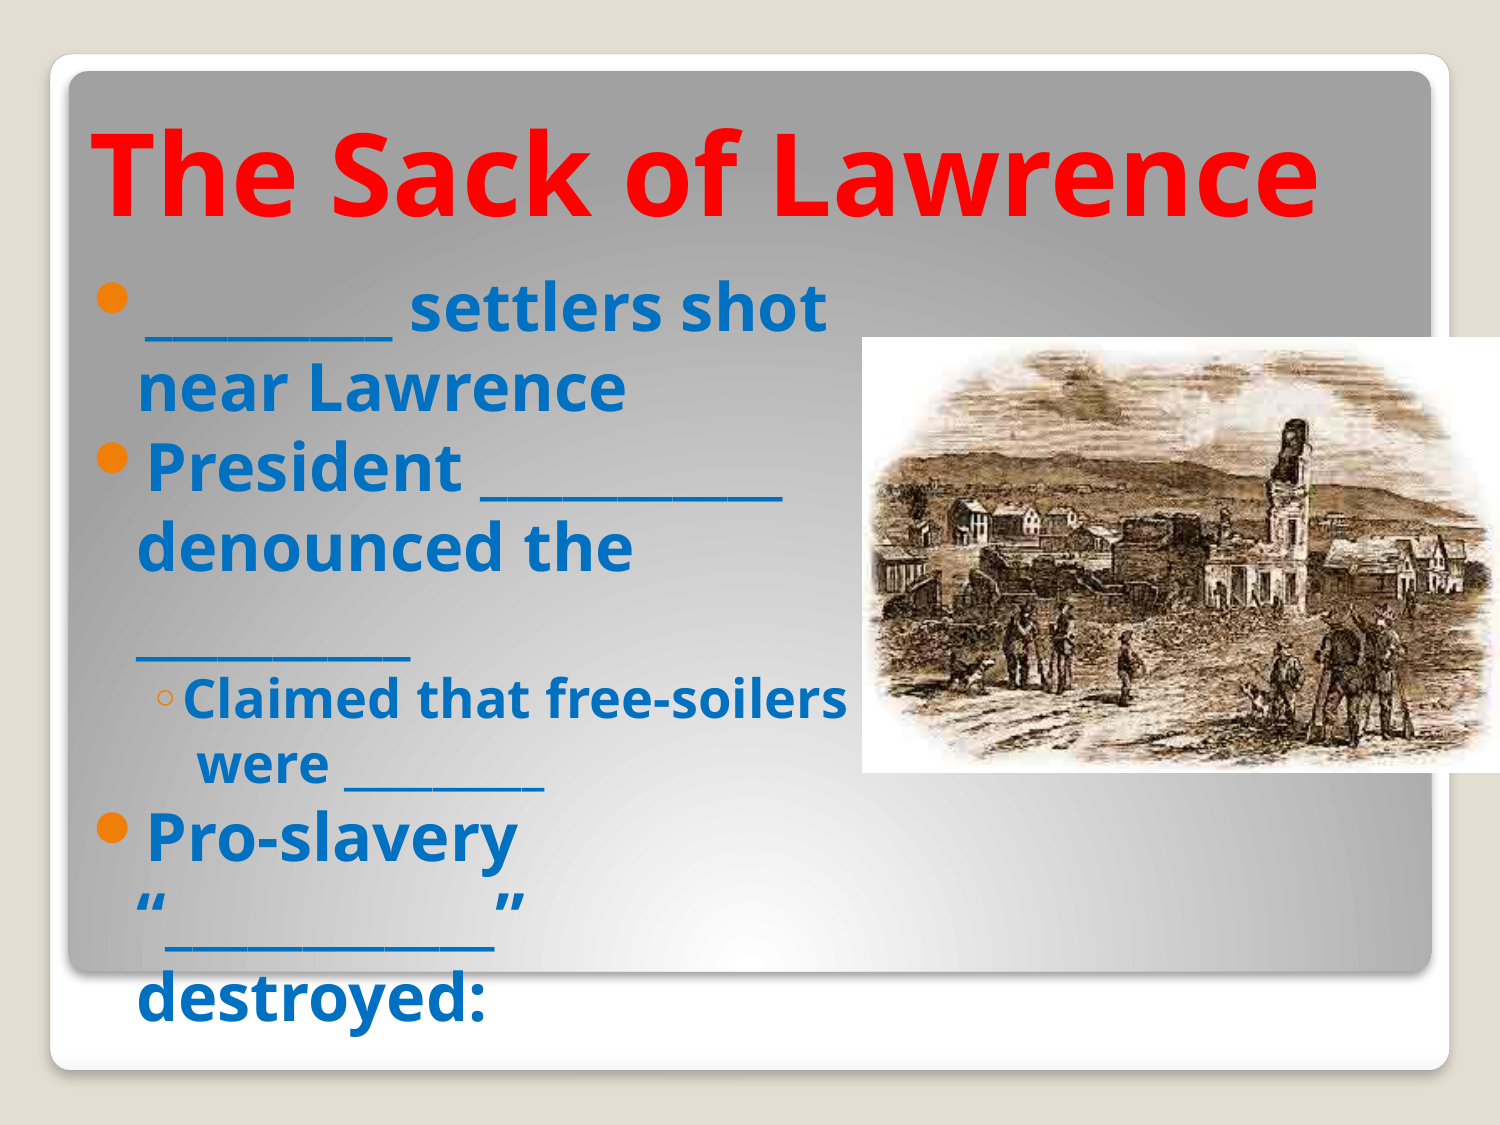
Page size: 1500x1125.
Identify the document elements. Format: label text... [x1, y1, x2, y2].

picture [862, 337, 1500, 773]
title The Sack of Lawrence [75, 58, 1425, 247]
list _________ settlers shot near Lawrence President ___________ denounced the __________ Claimed that free-soilers were _________ Pro-slavery “____________” destroyed: [62, 249, 875, 1033]
